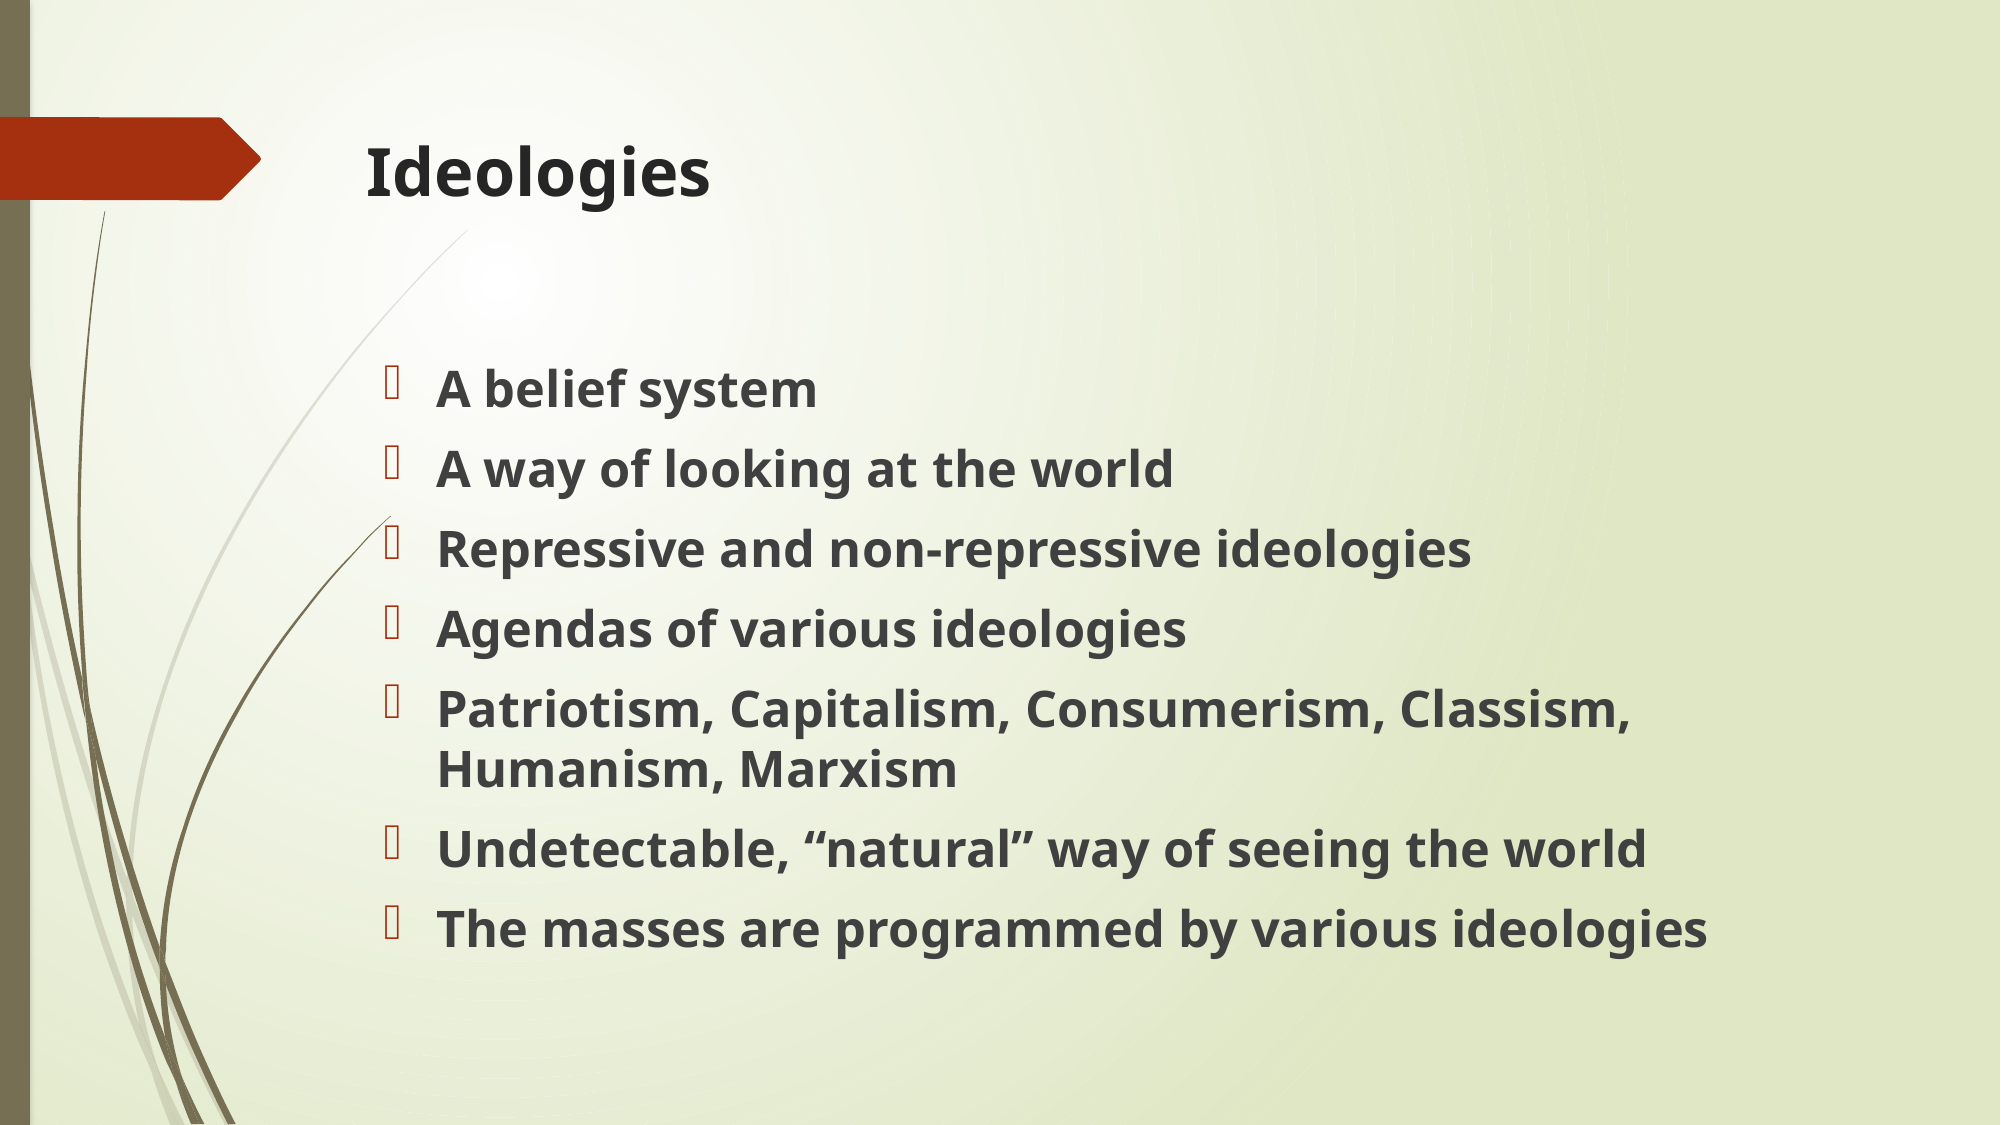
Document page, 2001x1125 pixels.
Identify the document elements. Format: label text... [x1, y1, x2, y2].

list A belief system A way of looking at the world Repressive and non-repressive ideologies Agendas of various ideologies Patriotism, Capitalism, Consumerism, Classism, Humanism, Marxism Undetectable, “natural” way of seeing the world The masses are programmed by various ideologies [368, 350, 1892, 970]
title Ideologies [351, 122, 1814, 333]
